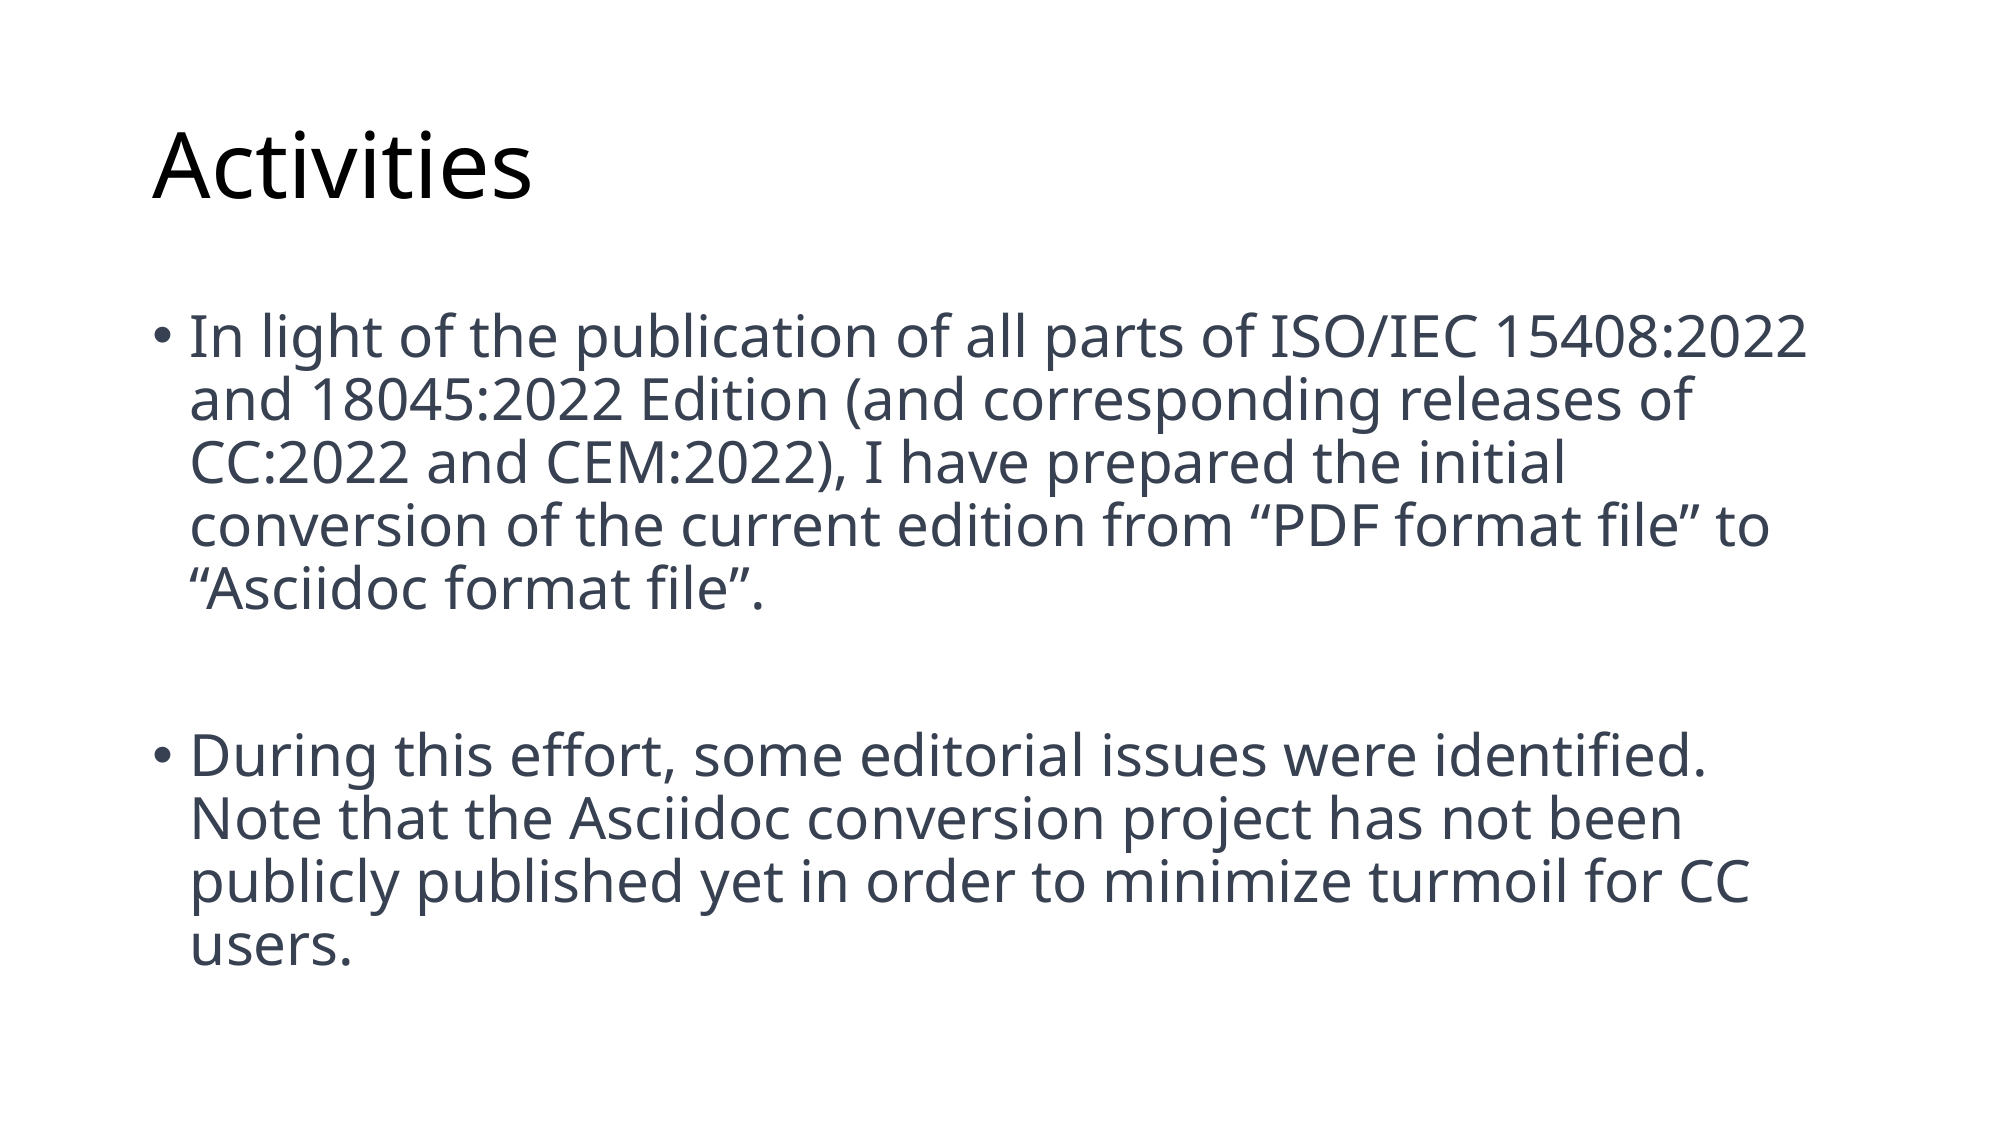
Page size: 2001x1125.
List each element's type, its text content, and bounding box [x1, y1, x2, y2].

list In light of the publication of all parts of ISO/IEC 15408:2022 and 18045:2022 Edition (and corresponding releases of CC:2022 and CEM:2022), I have prepared the initial conversion of the current edition from “PDF format file” to “Asciidoc format file”. During this effort, some editorial issues were identified. Note that the Asciidoc conversion project has not been publicly published yet in order to minimize turmoil for CC users. [137, 299, 1863, 1014]
title Activities [137, 59, 1863, 278]
